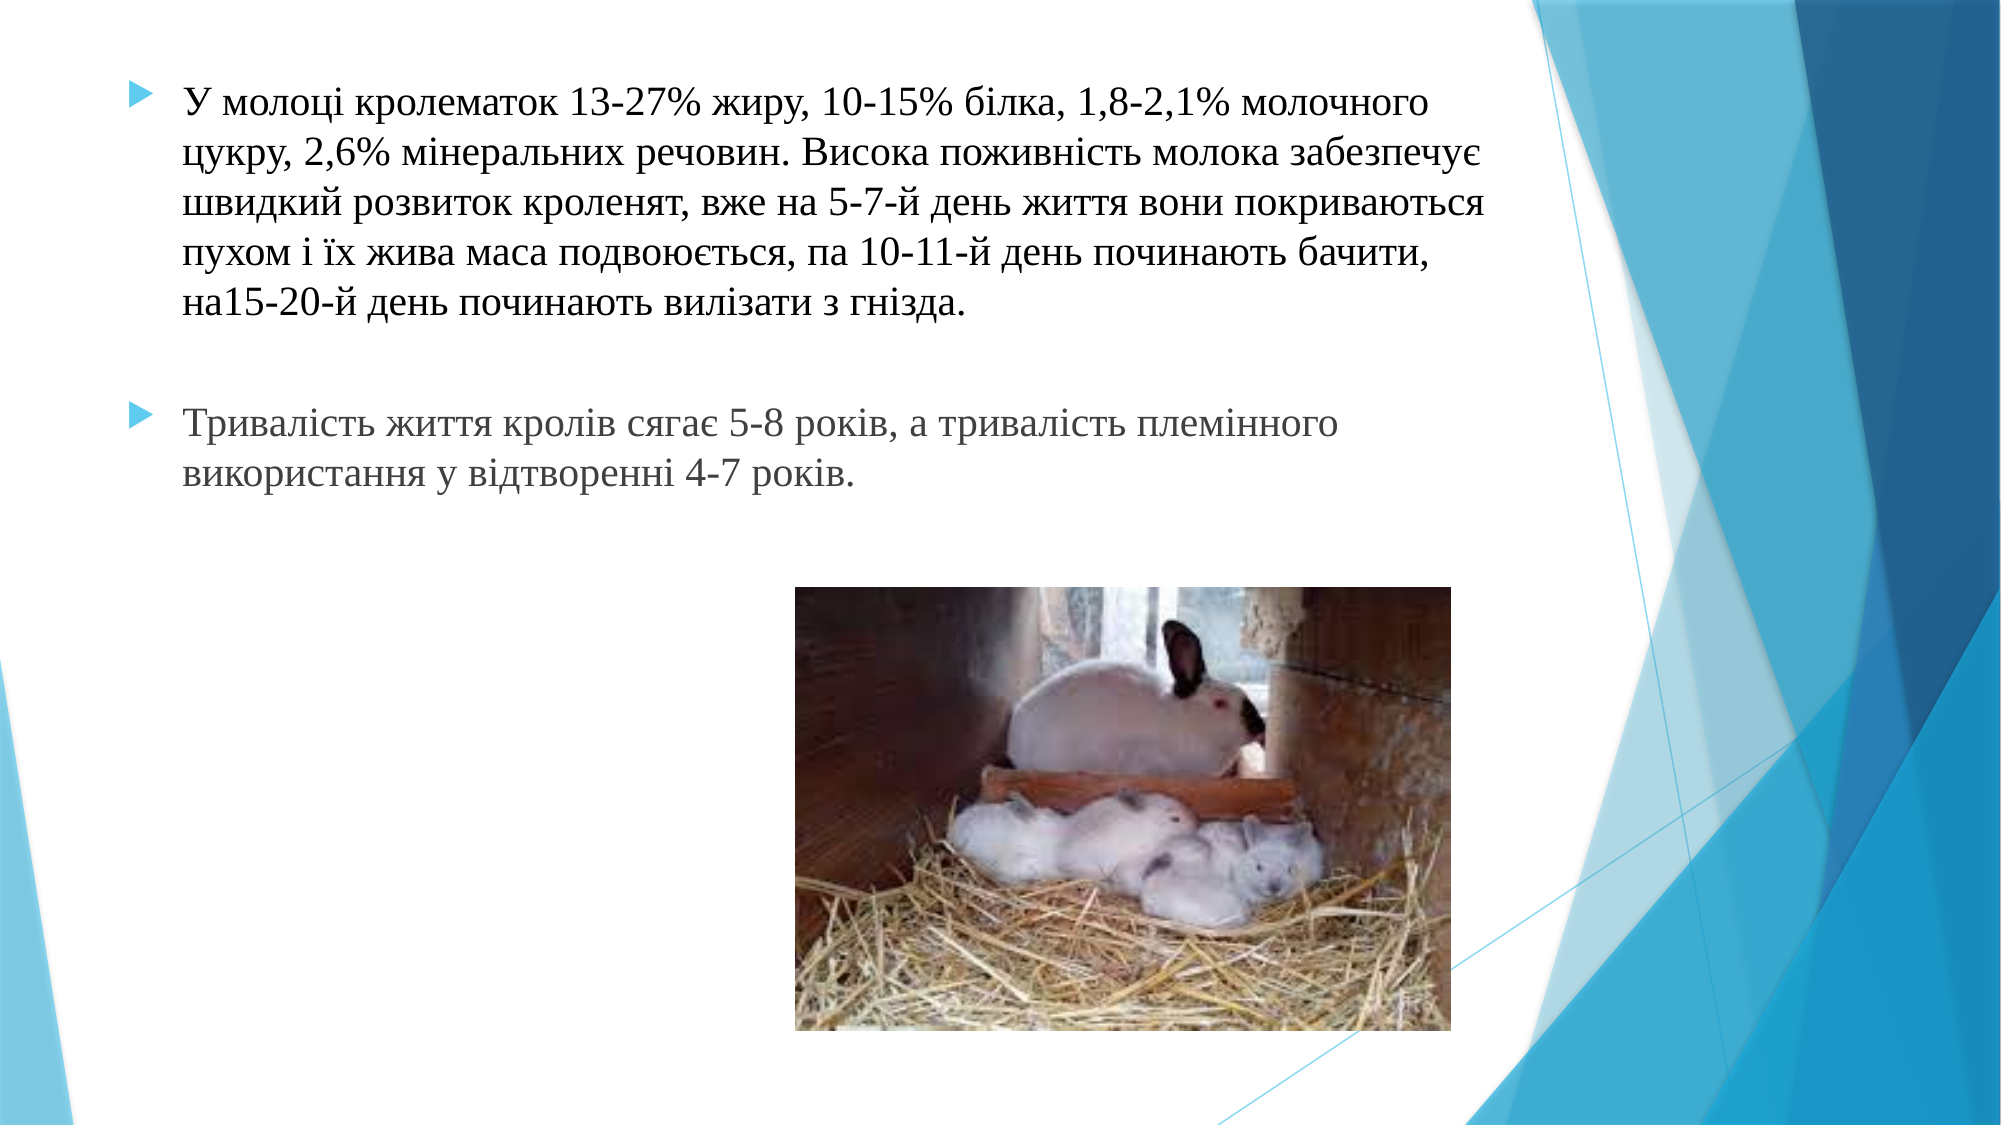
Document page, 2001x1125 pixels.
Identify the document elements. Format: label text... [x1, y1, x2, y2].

picture [794, 587, 1452, 1031]
list У молоці кролематок 13-27% жиру, 10-15% білка, 1,8-2,1% молочного цукру, 2,6% мінеральних речовин. Висока поживність молока забезпечує швидкий розвиток кроленят, вже на 5-7-й день життя вони покриваються пухом і їх жива маса подвоюється, па 10-11-й день починають бачити, на15-20-й день починають вилізати з гнізда. Тривалість життя кролів сягає 5-8 років, а тривалість племінного використання у відтворенні 4-7 років. [111, 66, 1522, 991]
